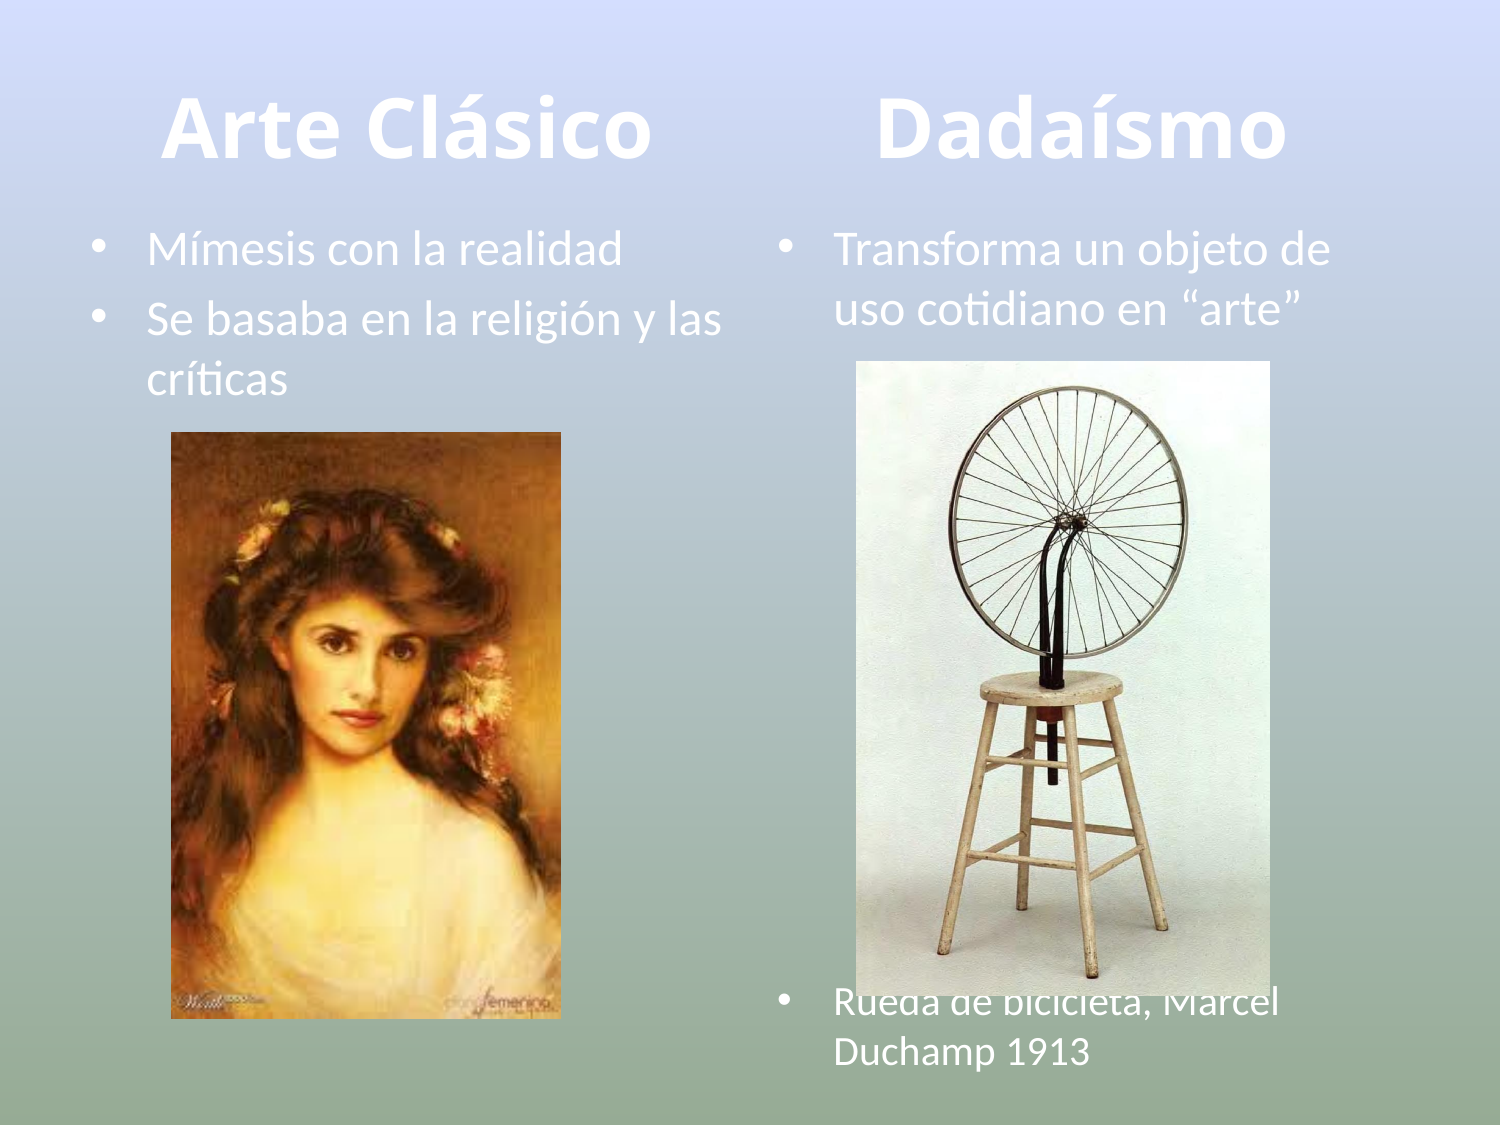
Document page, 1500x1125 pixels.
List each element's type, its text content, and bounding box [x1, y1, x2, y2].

picture [856, 361, 1270, 996]
picture [170, 432, 562, 1019]
list Mímesis con la realidad Se basaba en la religión y las críticas [75, 207, 738, 1125]
list Arte Clásico [76, 78, 740, 184]
list Transforma un objeto de uso cotidiano en “arte” Rueda de bicicleta, Marcel Duchamp 1913 [761, 208, 1425, 1125]
list Dadaísmo [750, 78, 1413, 184]
